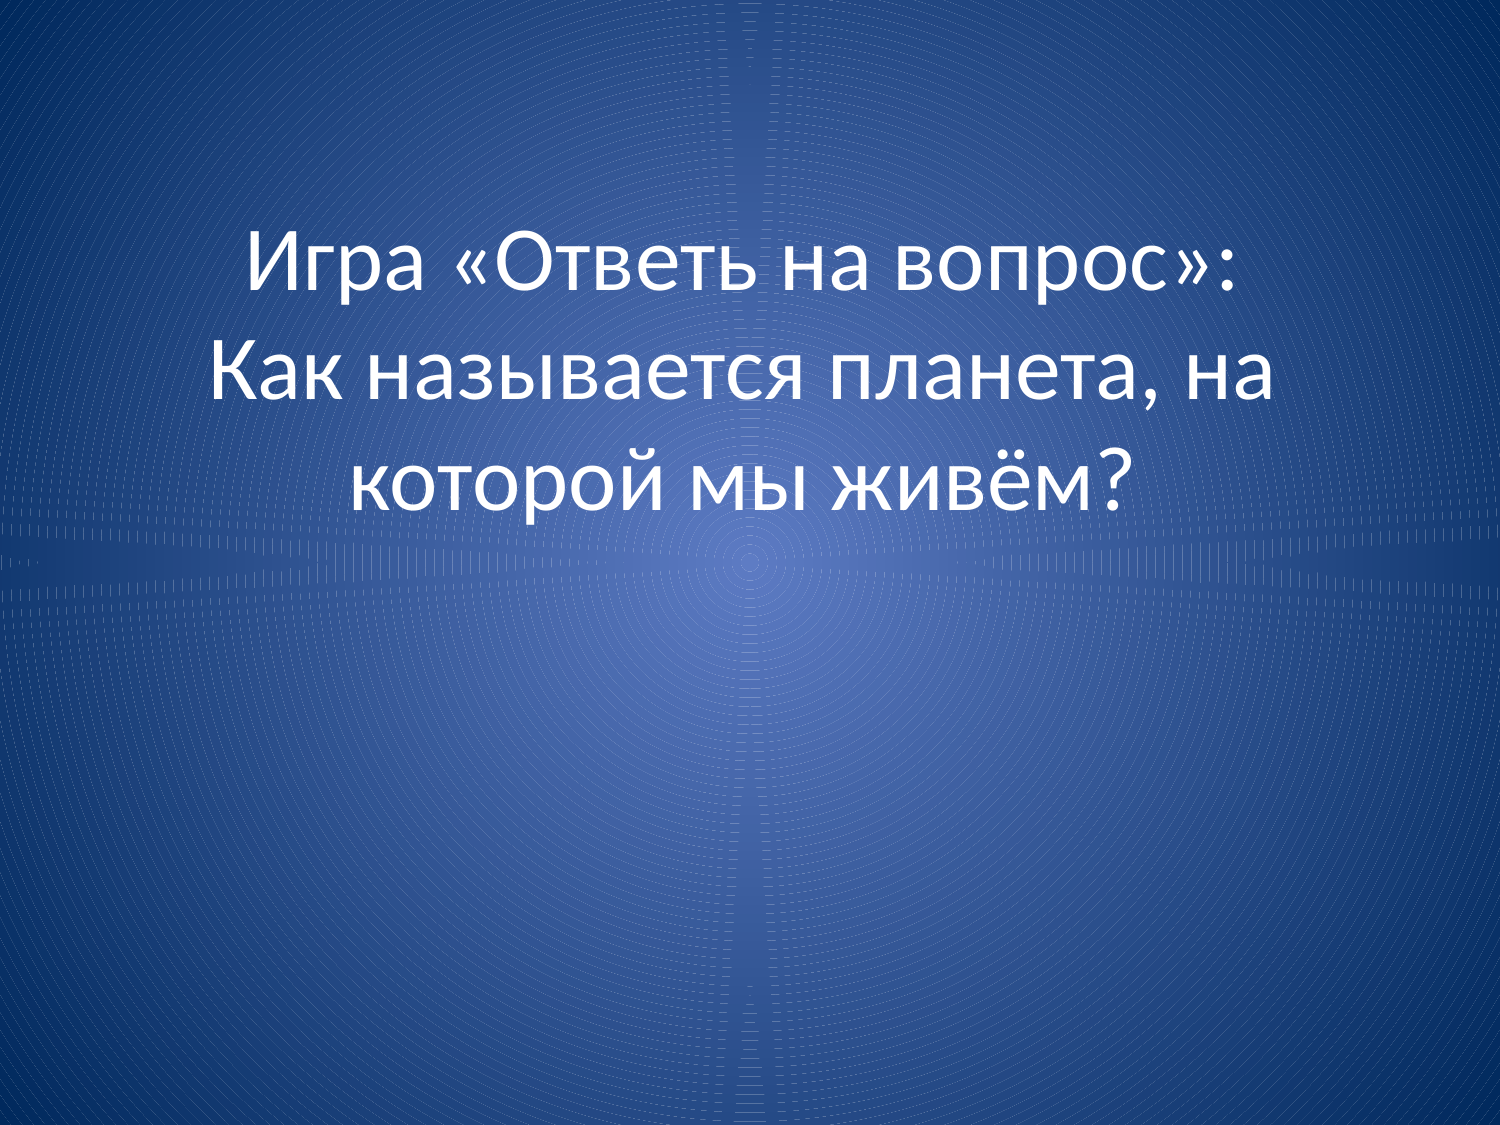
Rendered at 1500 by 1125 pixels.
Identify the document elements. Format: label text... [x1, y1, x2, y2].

title Игра «Ответь на вопрос»: Как называется планета, на которой мы живём? [105, 58, 1381, 668]
